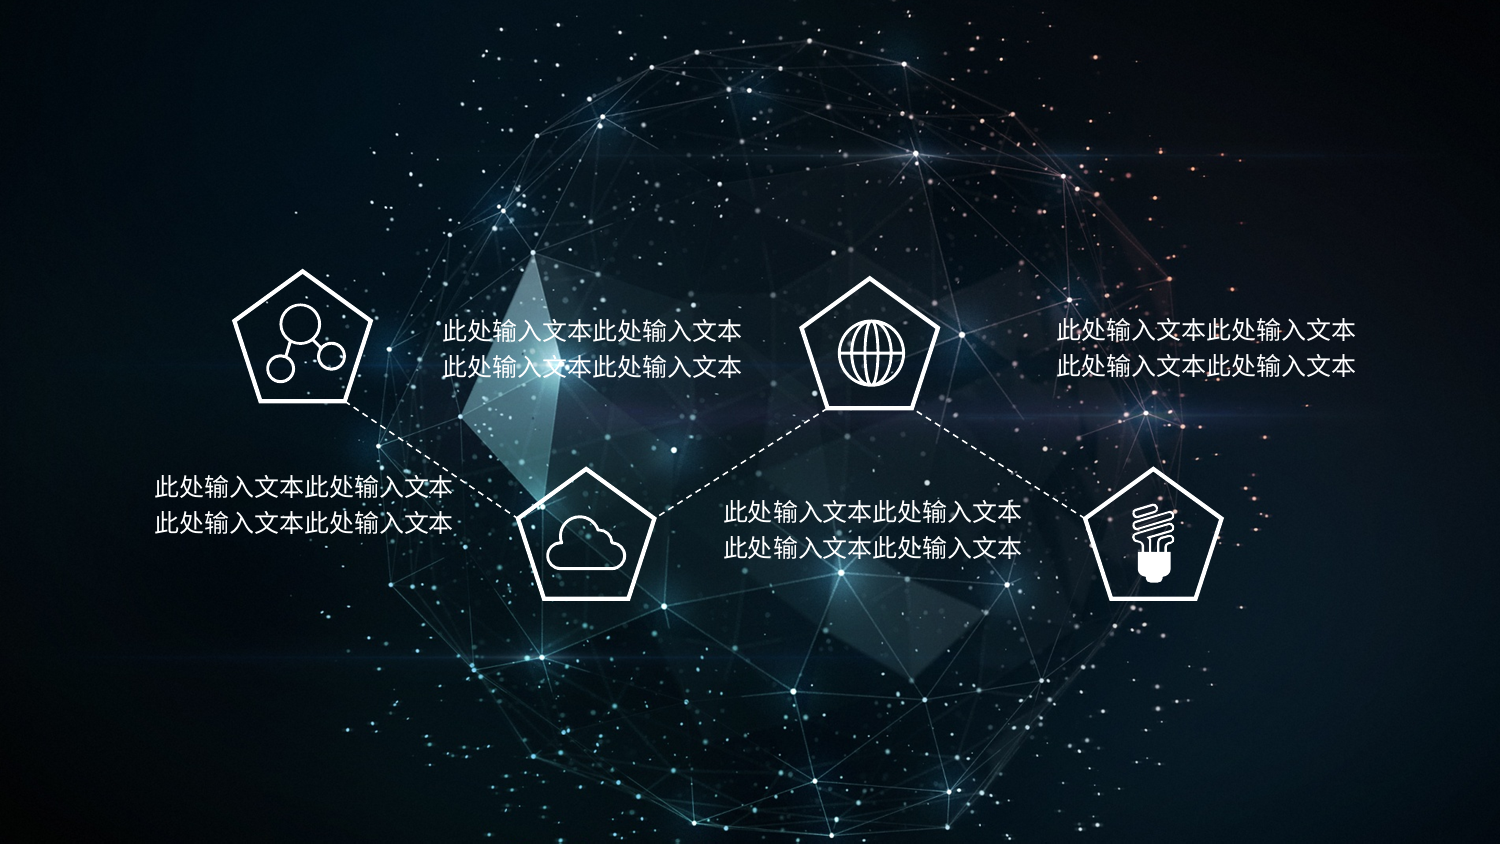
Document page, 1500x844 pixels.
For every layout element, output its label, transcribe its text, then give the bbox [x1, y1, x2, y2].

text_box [234, 271, 372, 402]
text_box 此处输入文本此处输入文本 此处输入文本此处输入文本 [142, 459, 490, 543]
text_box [1084, 468, 1222, 600]
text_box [801, 278, 939, 409]
picture [0, 0, 1500, 844]
text_box 此处输入文本此处输入文本 此处输入文本此处输入文本 [431, 303, 792, 387]
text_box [517, 468, 655, 600]
text_box 此处输入文本此处输入文本 此处输入文本此处输入文本 [711, 484, 1057, 568]
text_box 此处输入文本此处输入文本 此处输入文本此处输入文本 [1045, 302, 1405, 386]
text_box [654, 407, 828, 519]
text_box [911, 407, 1086, 519]
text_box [344, 401, 519, 519]
